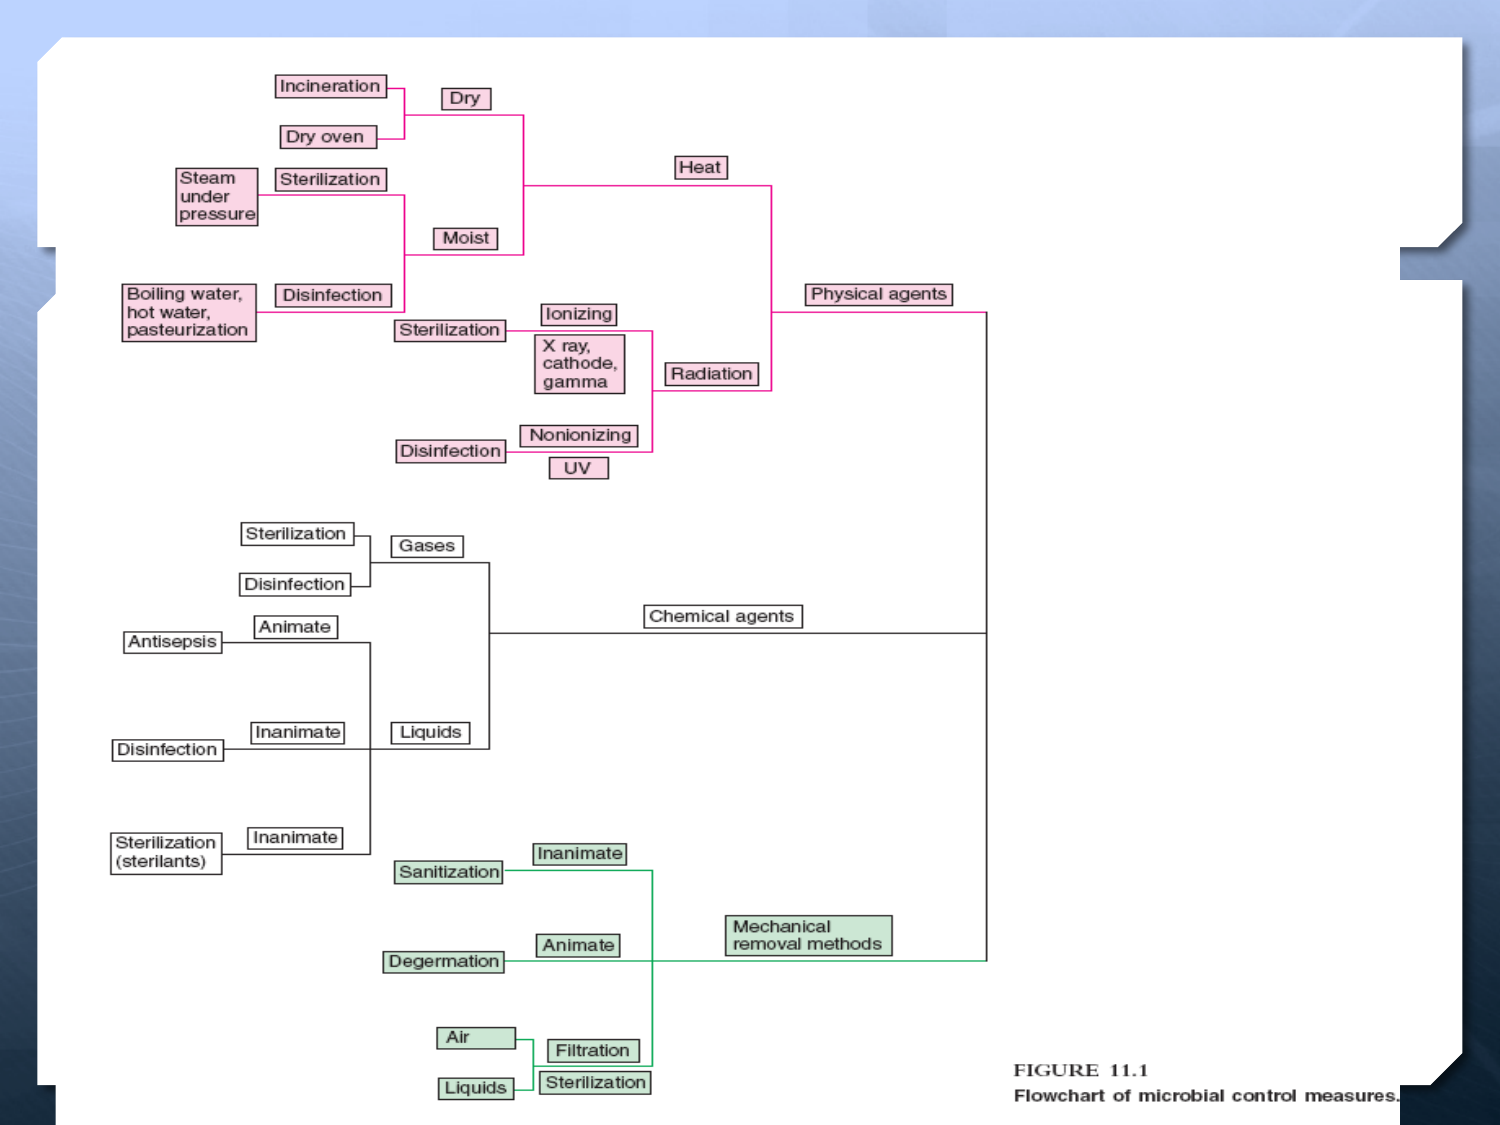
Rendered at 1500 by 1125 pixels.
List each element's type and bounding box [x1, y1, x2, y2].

list [54, 47, 1401, 1125]
